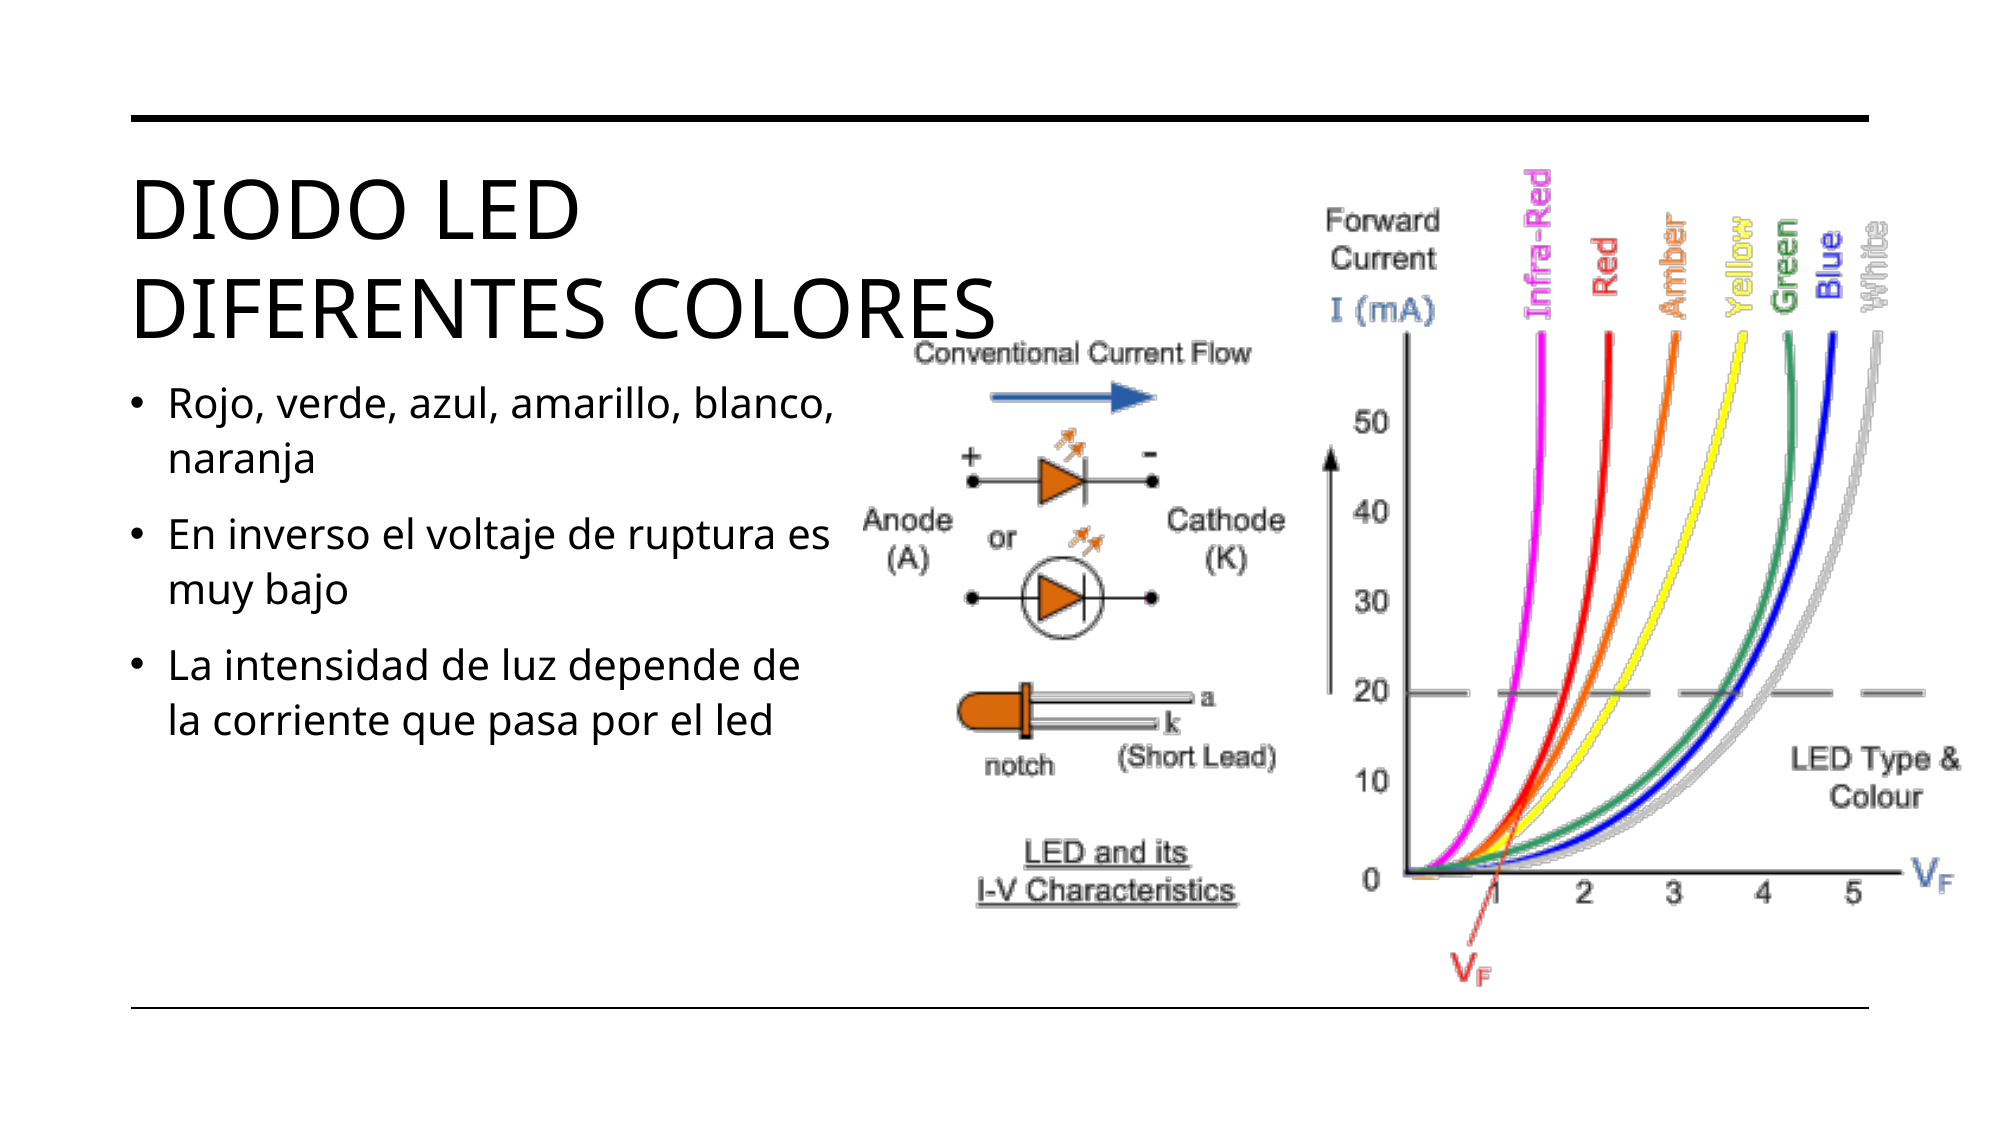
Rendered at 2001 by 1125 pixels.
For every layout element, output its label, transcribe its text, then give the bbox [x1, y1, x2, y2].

title Diodo led diferentes colores [114, 149, 1869, 365]
list Rojo, verde, azul, amarillo, blanco, naranja En inverso el voltaje de ruptura es muy bajo La intensidad de luz depende de la corriente que pasa por el led [114, 364, 852, 978]
picture [863, 168, 1971, 994]
